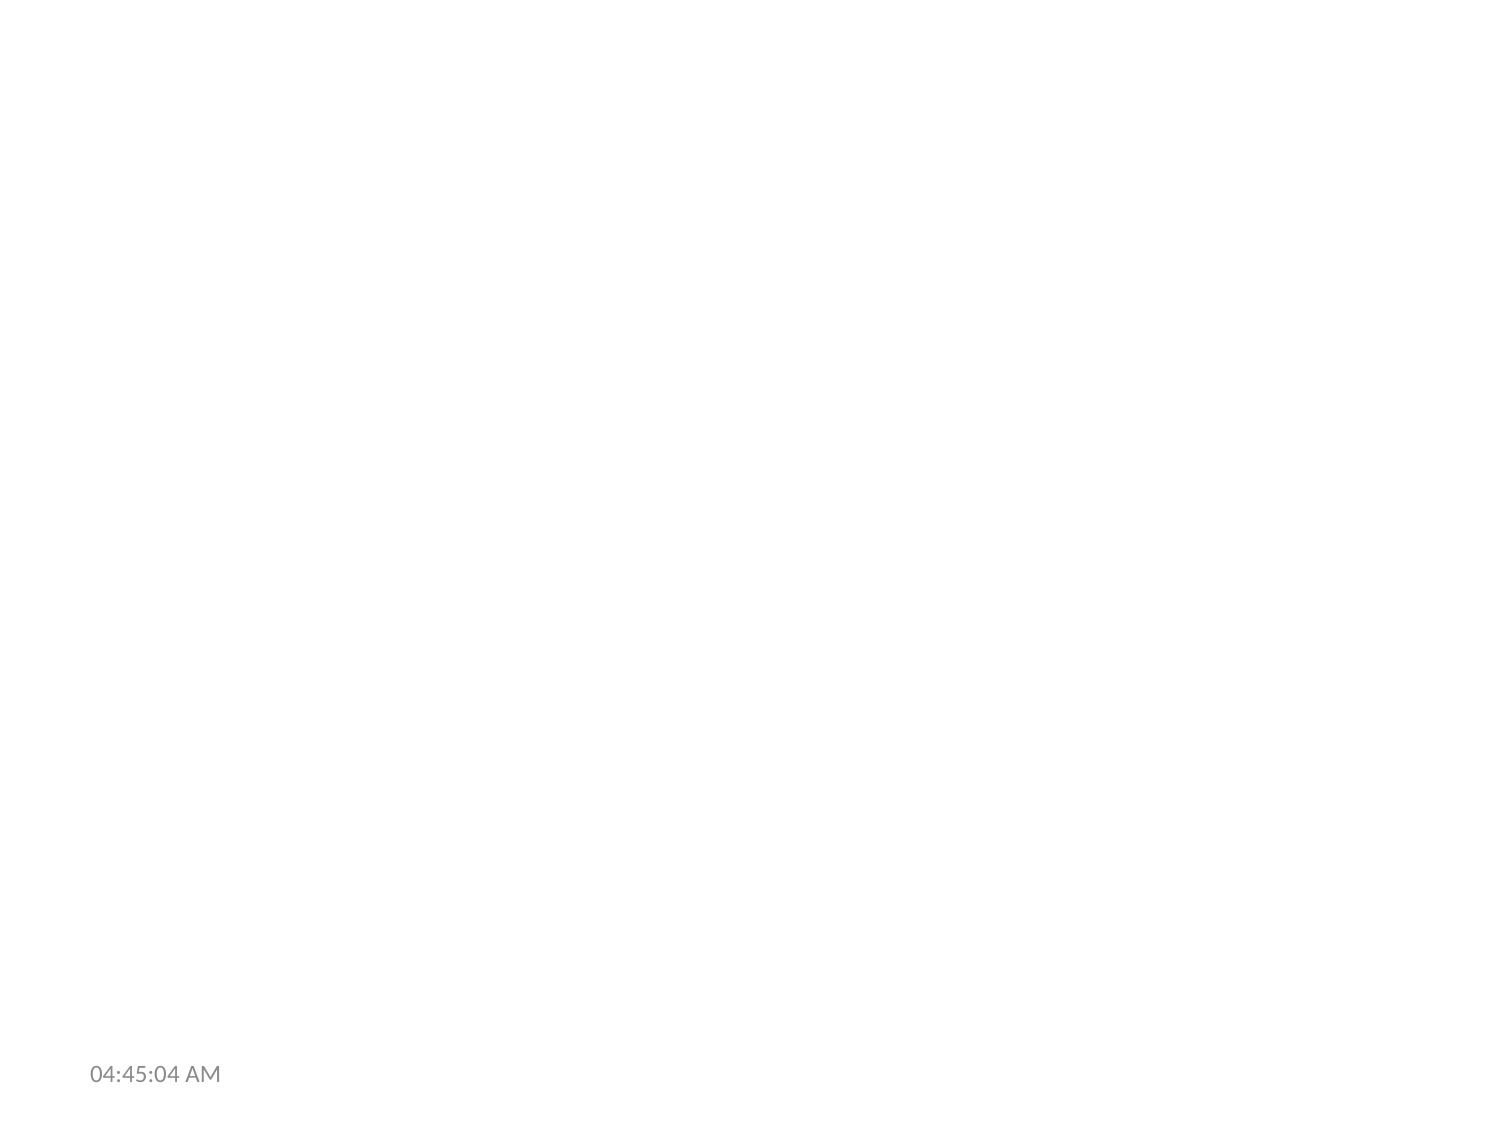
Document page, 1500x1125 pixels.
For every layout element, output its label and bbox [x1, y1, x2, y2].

slide_number [75, 1042, 425, 1103]
